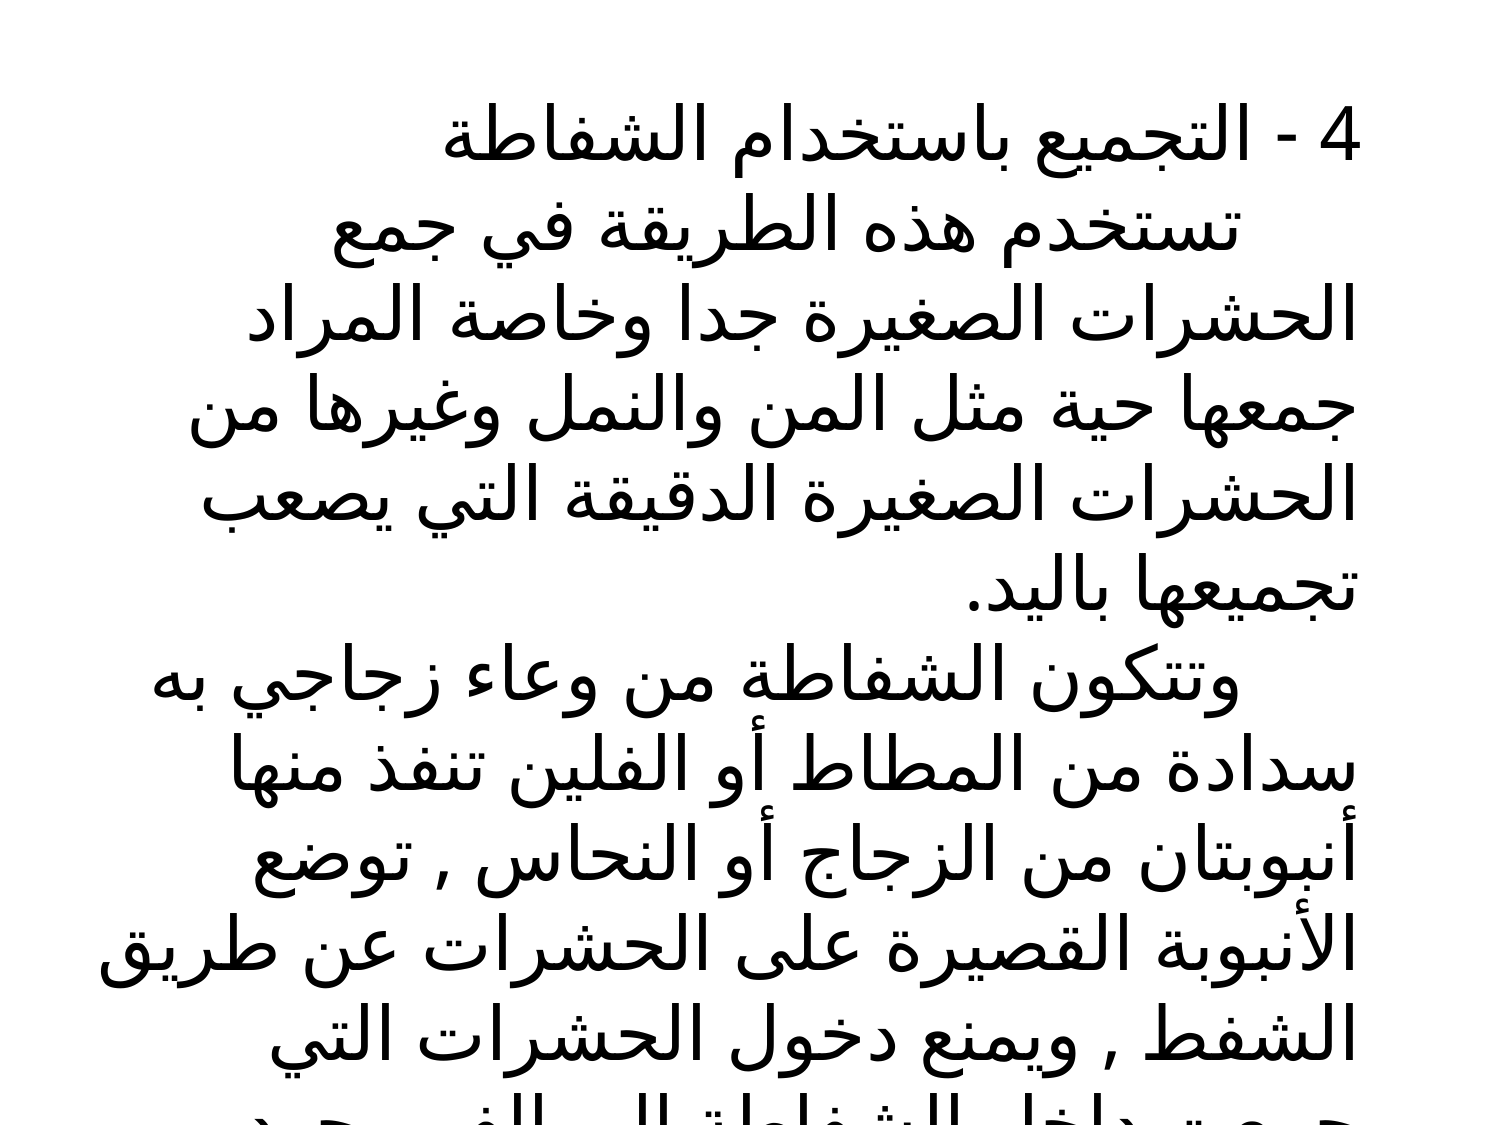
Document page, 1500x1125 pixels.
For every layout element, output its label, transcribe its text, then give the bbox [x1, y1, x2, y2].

text_box 4 - التجميع باستخدام الشفاطة تستخدم هذه الطريقة في جمع الحشرات الصغيرة جدا وخاصة المراد جمعها حية مثل المن والنمل وغيرها من الحشرات الصغيرة الدقيقة التي يصعب تجميعها باليد. وتتكون الشفاطة من وعاء زجاجي به سدادة من المطاط أو الفلين تنفذ منها أنبوبتان من الزجاج أو النحاس , توضع الأنبوبة القصيرة على الحشرات عن طريق الشفط , ويمنع دخول الحشرات التي جمعت داخل الشفاطة إلى الفم وجود قطعة من الشاش حول فتحة الأنبوبة [76, 78, 1376, 1125]
